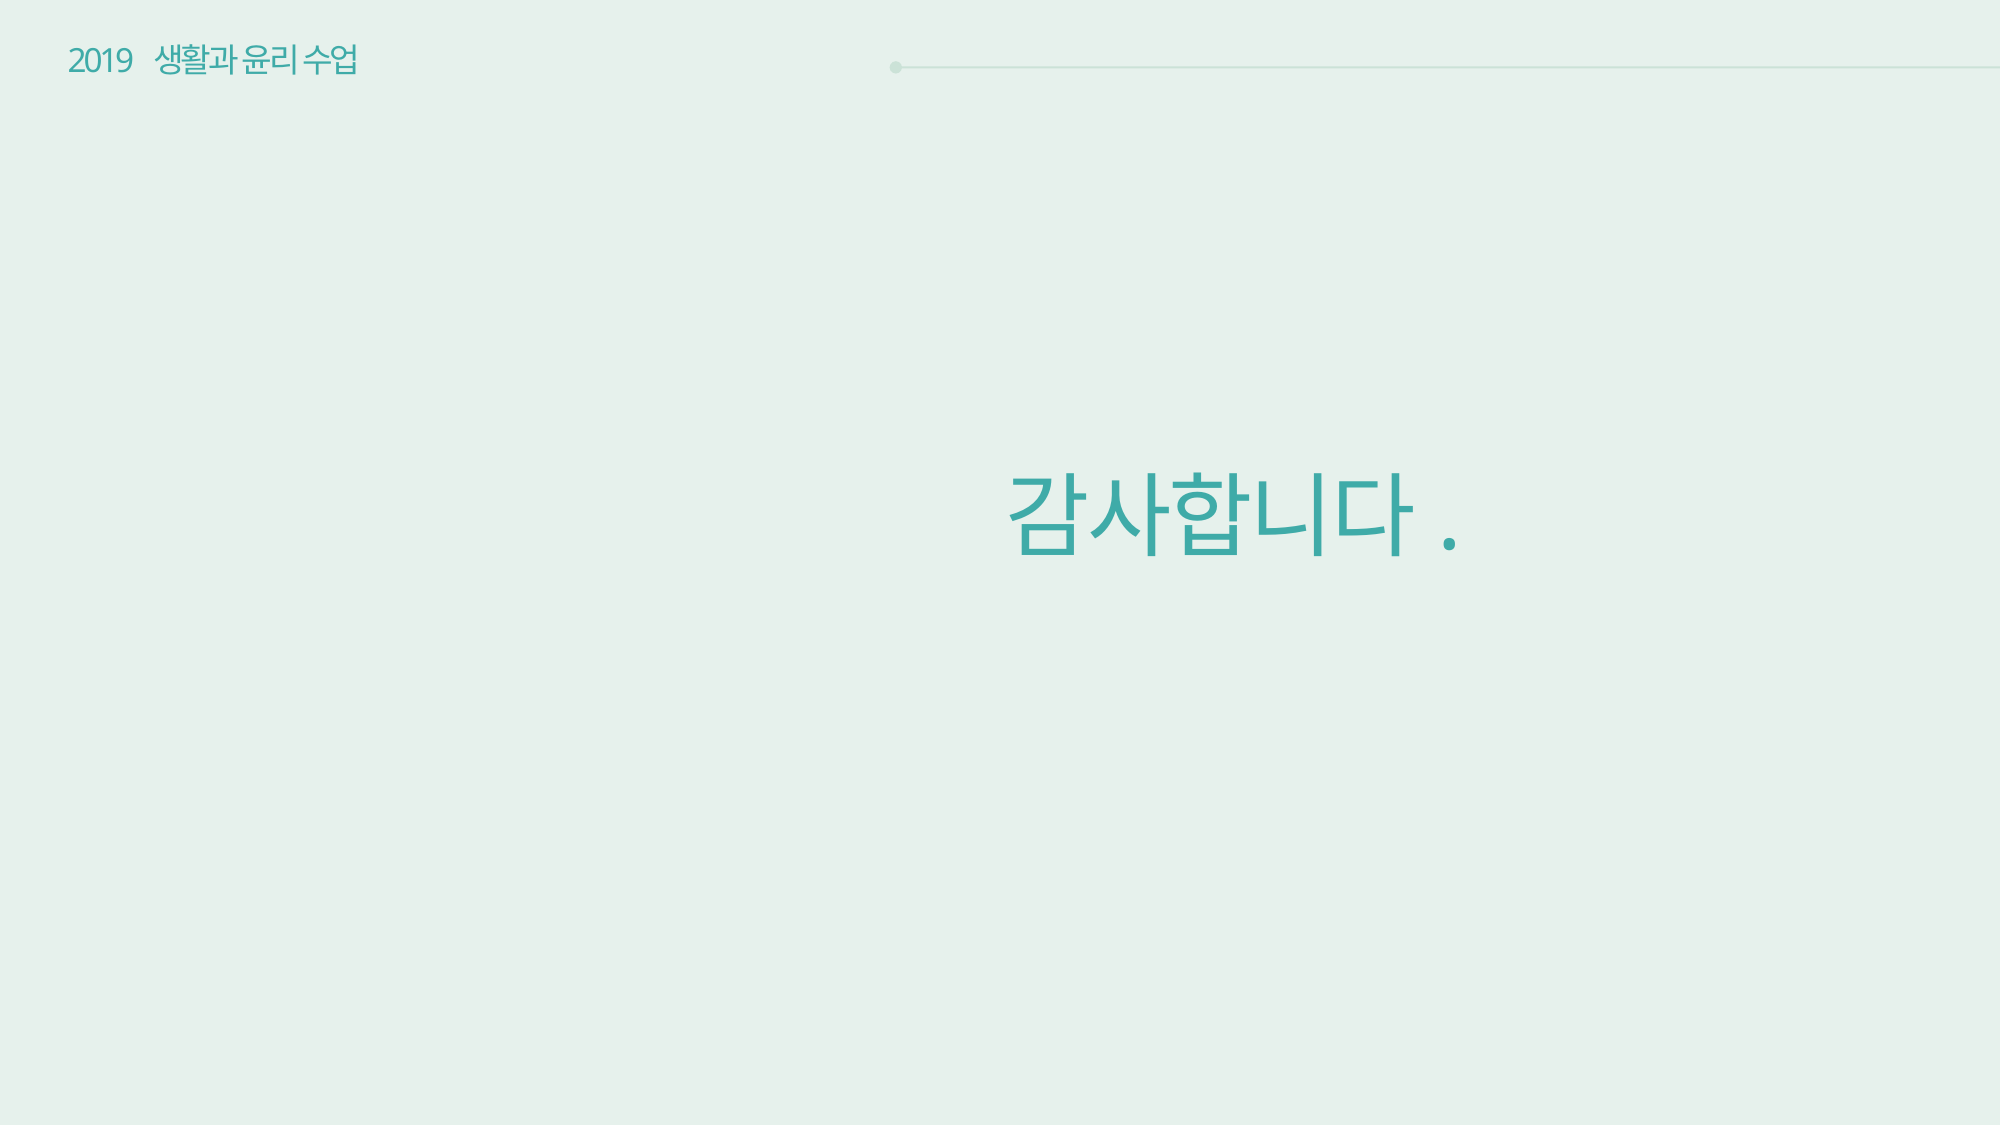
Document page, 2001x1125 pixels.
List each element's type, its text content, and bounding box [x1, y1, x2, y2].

text_box 2019 생활과 윤리 수업 [52, 24, 949, 95]
text_box 감사합니다. [1005, 458, 1832, 569]
